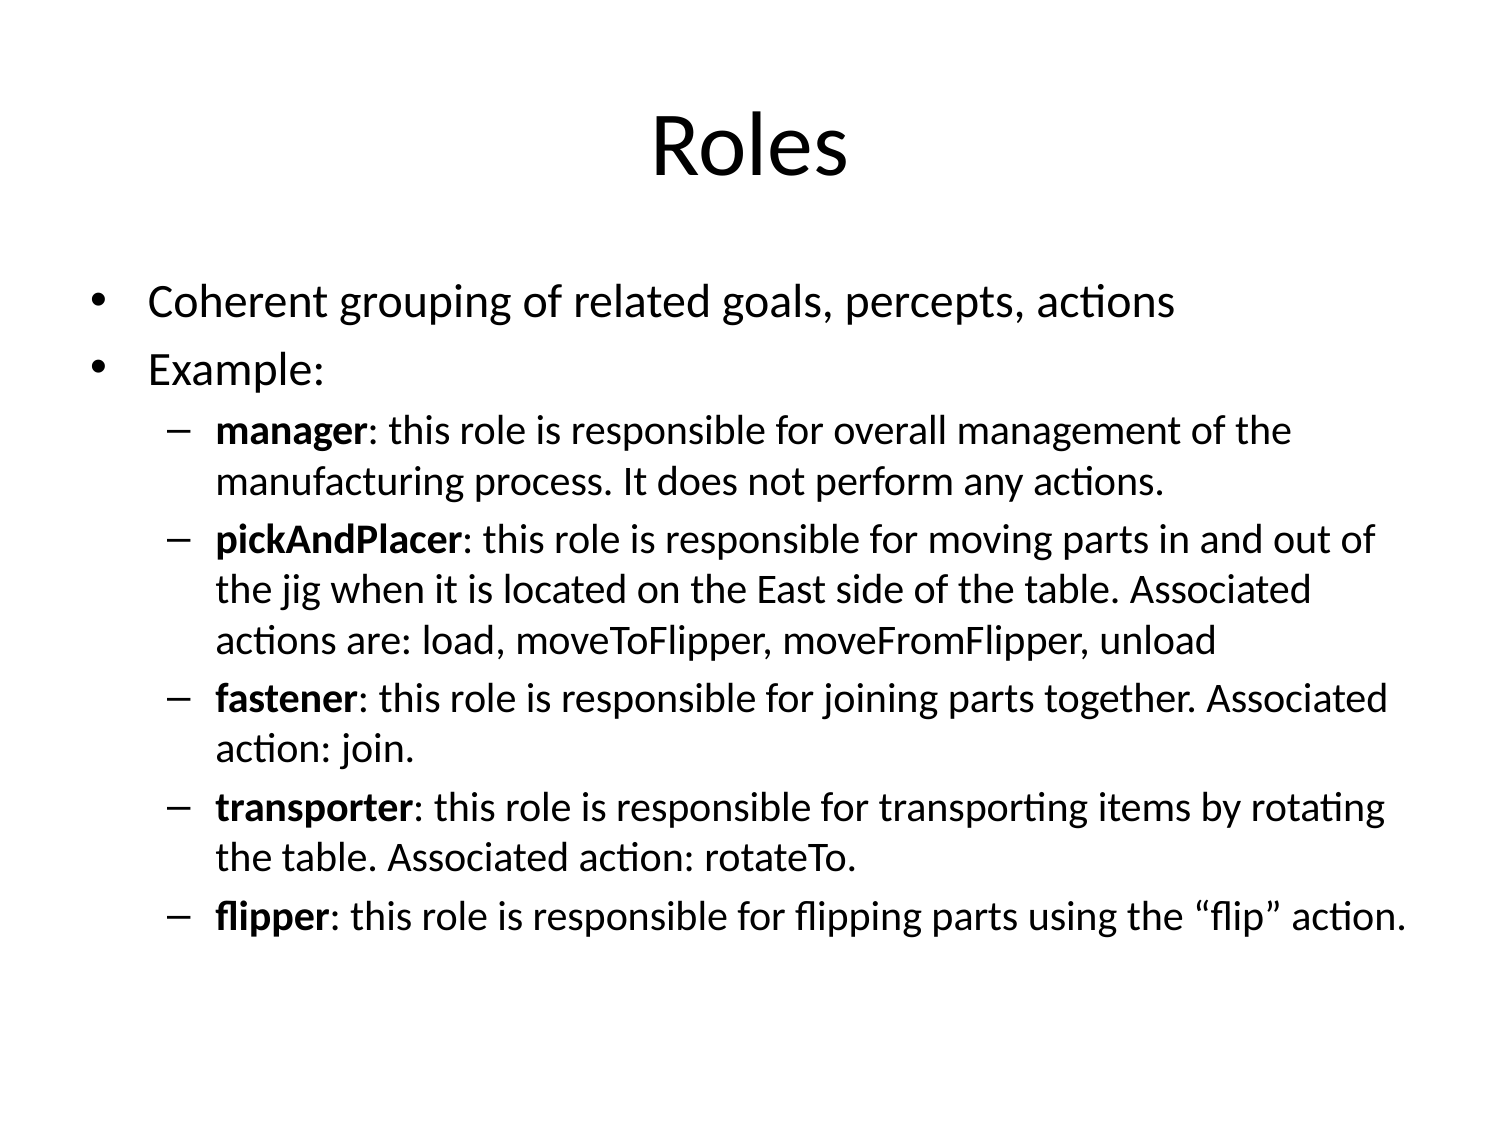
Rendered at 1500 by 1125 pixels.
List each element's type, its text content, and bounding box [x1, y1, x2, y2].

list Coherent grouping of related goals, percepts, actions Example: manager: this role is responsible for overall management of the manufacturing process. It does not perform any actions. pickAndPlacer: this role is responsible for moving parts in and out of the jig when it is located on the East side of the table. Associated actions are: load, moveToFlipper, moveFromFlipper, unload fastener: this role is responsible for joining parts together. Associated action: join. transporter: this role is responsible for transporting items by rotating the table. Associated action: rotateTo. flipper: this role is responsible for flipping parts using the “flip” action. [75, 262, 1425, 1005]
title Roles [75, 45, 1425, 233]
